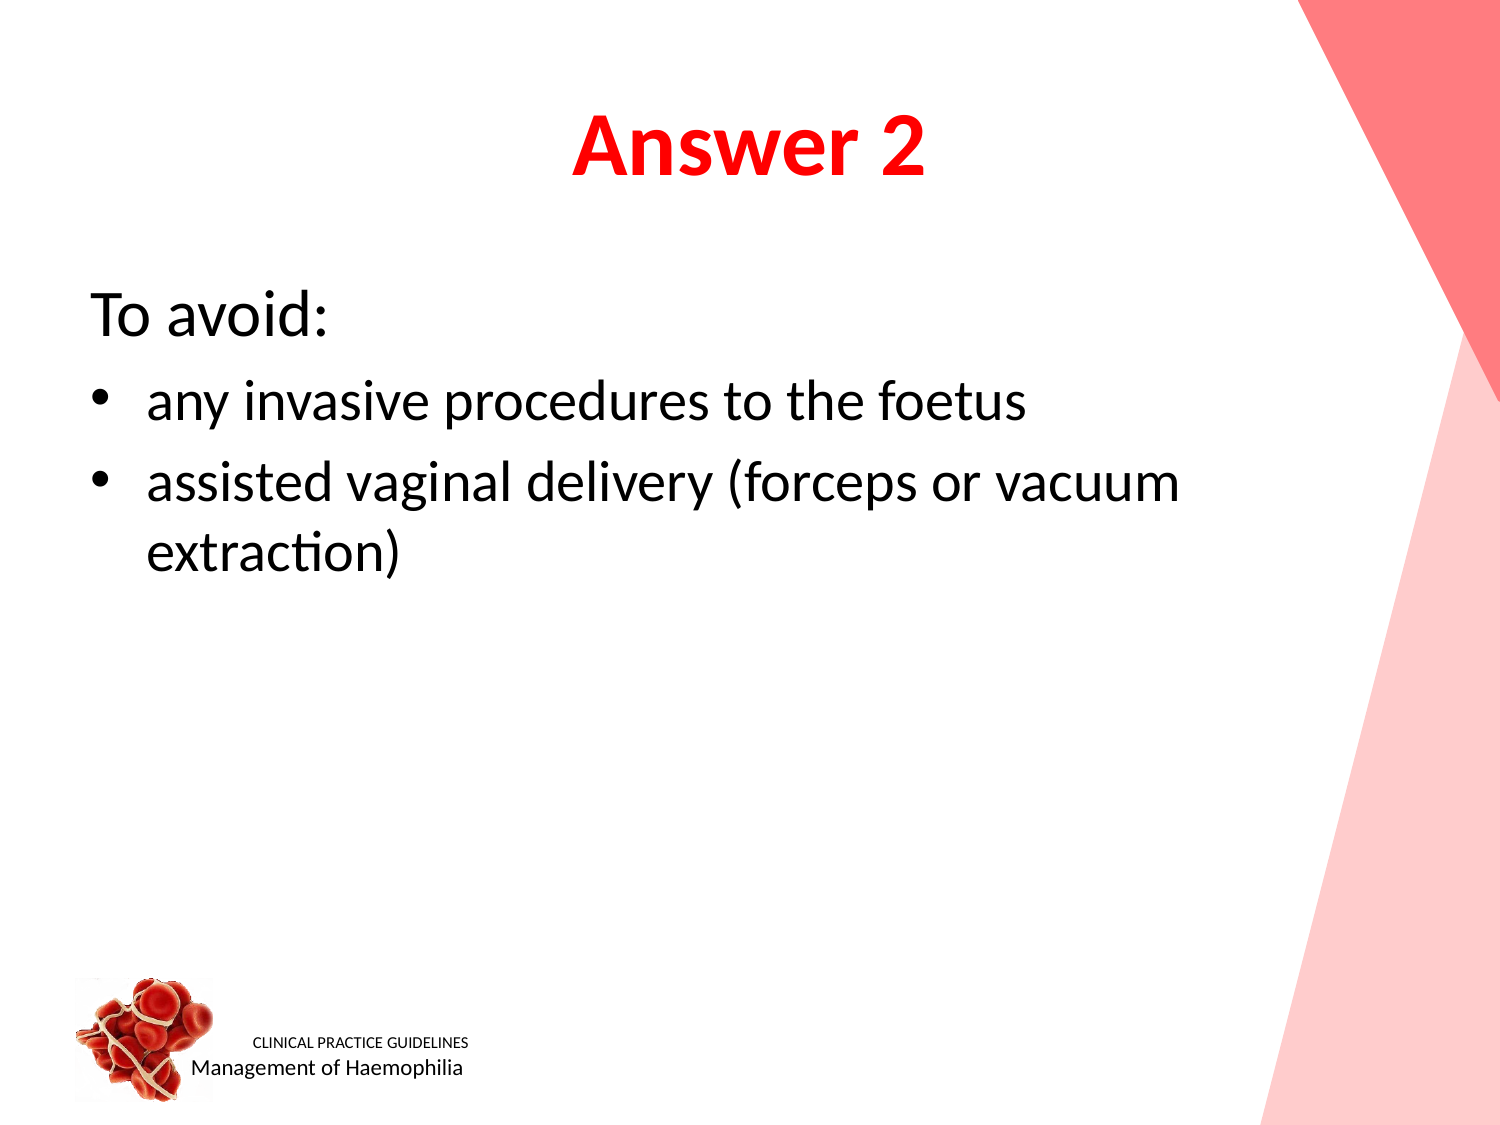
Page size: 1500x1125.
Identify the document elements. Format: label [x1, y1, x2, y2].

text_box [74, 0, 1500, 1125]
